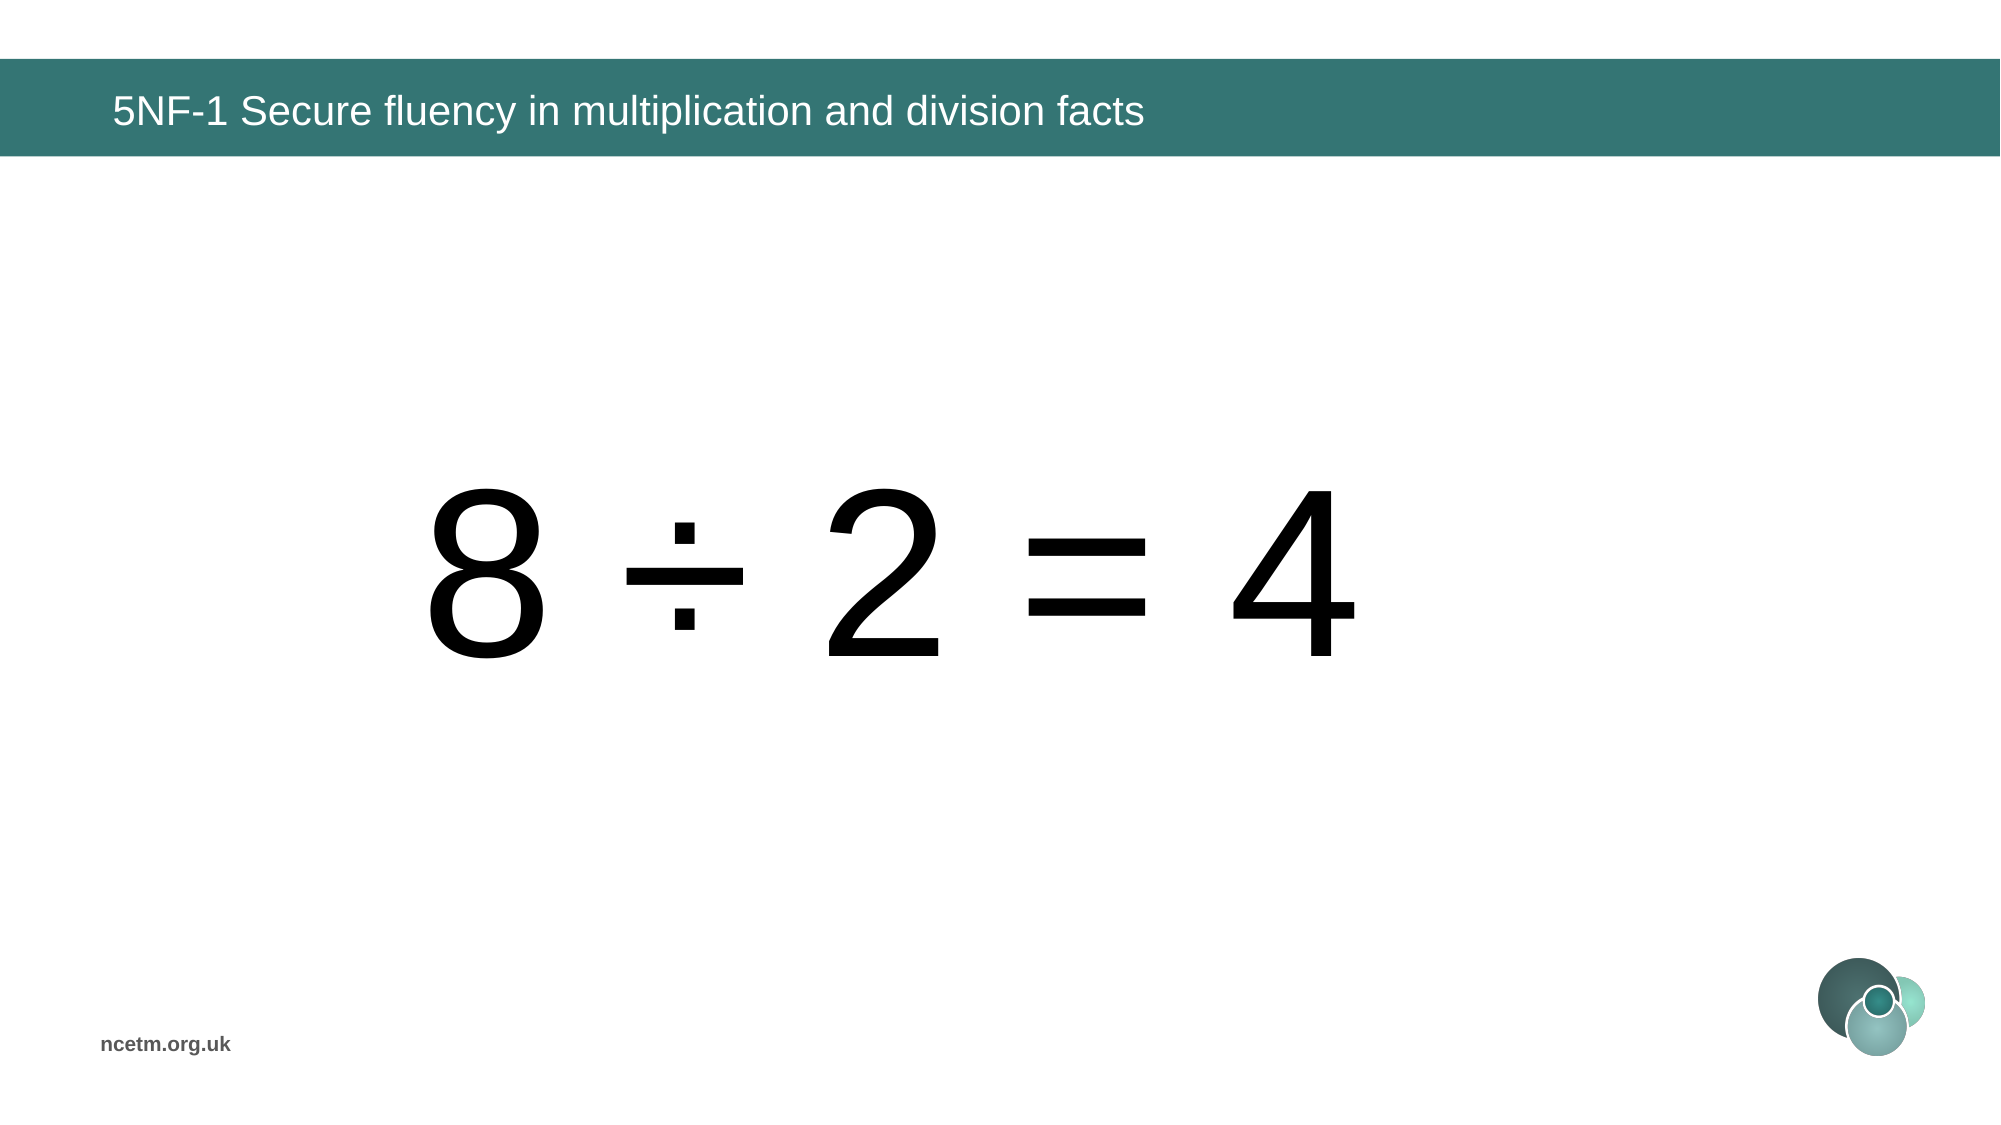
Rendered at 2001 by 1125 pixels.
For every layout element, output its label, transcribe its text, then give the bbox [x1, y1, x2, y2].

text_box 8 ÷ 2 = [405, 409, 1213, 712]
title 5NF-1 Secure fluency in multiplication and division facts [97, 76, 1945, 147]
text_box 4 [1213, 409, 1377, 712]
picture [1818, 958, 1925, 1056]
